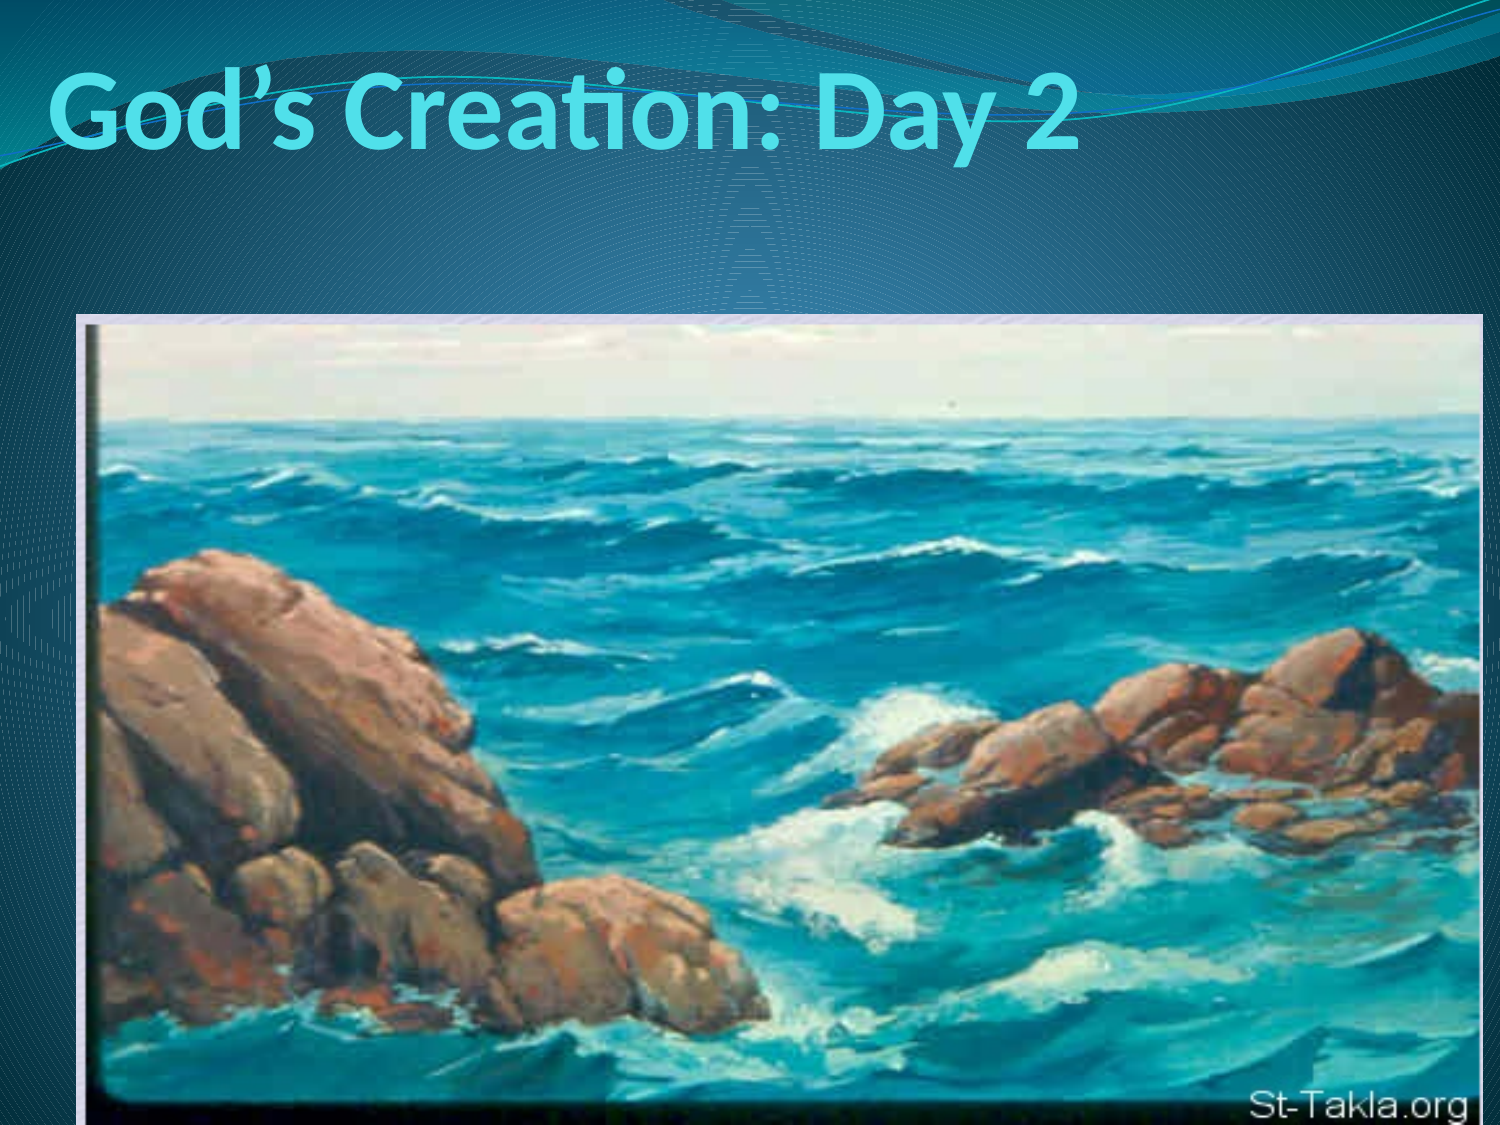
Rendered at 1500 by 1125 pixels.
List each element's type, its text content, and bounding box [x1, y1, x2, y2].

picture [76, 314, 1483, 1125]
title God’s Creation: Day 2 [17, 30, 1483, 173]
